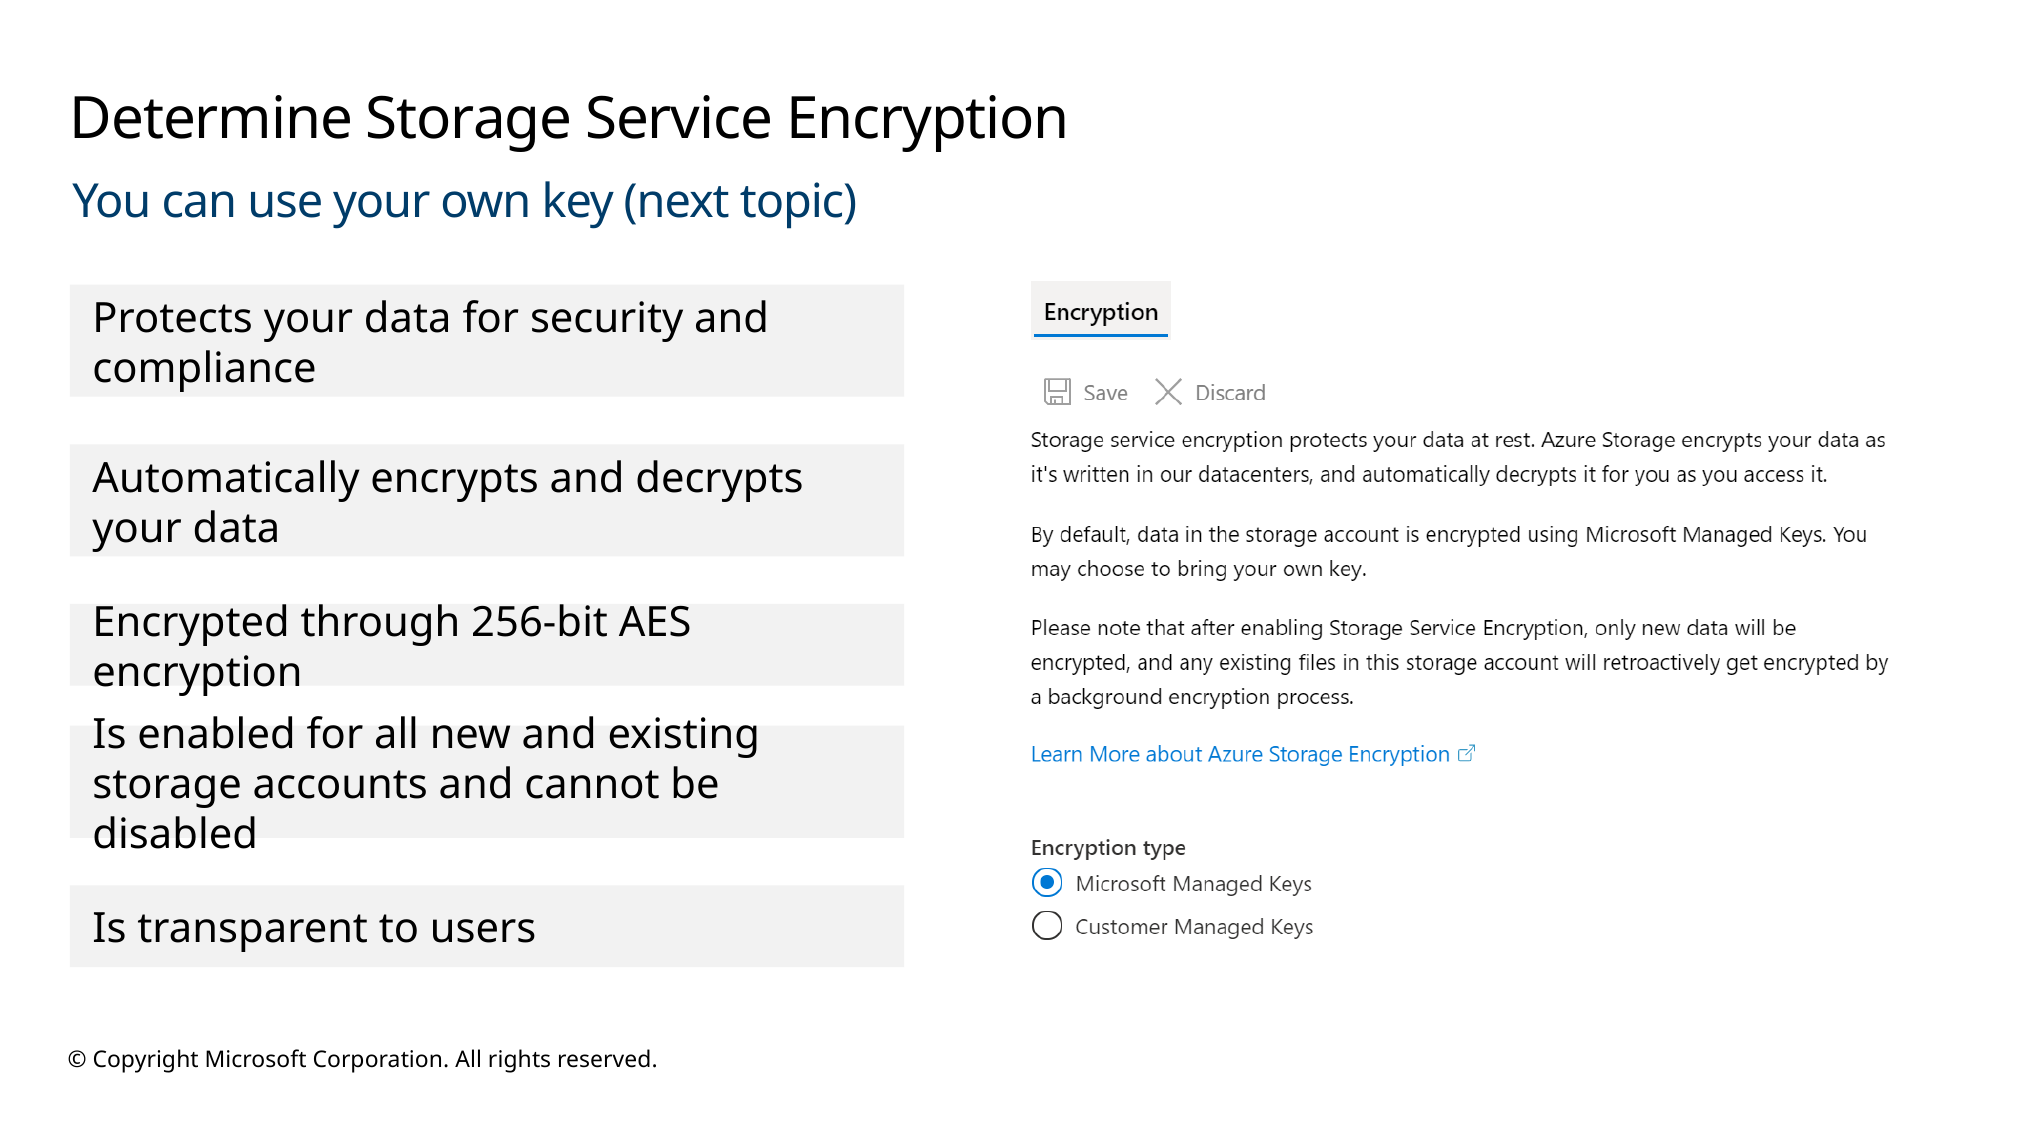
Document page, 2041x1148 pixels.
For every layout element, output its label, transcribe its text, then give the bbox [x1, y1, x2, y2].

title Determine Storage Service Encryption [70, 73, 1968, 182]
text_box Automatically encrypts and decrypts your data [69, 444, 905, 557]
text_box Encrypted through 256-bit AES encryption [69, 603, 905, 686]
text_box Protects your data for security and compliance [69, 284, 905, 397]
picture [1019, 271, 1905, 954]
text_box Is enabled for all new and existing storage accounts and cannot be disabled [69, 725, 905, 838]
list You can use your own key (next topic) [72, 163, 1970, 236]
text_box Is transparent to users [69, 885, 905, 968]
